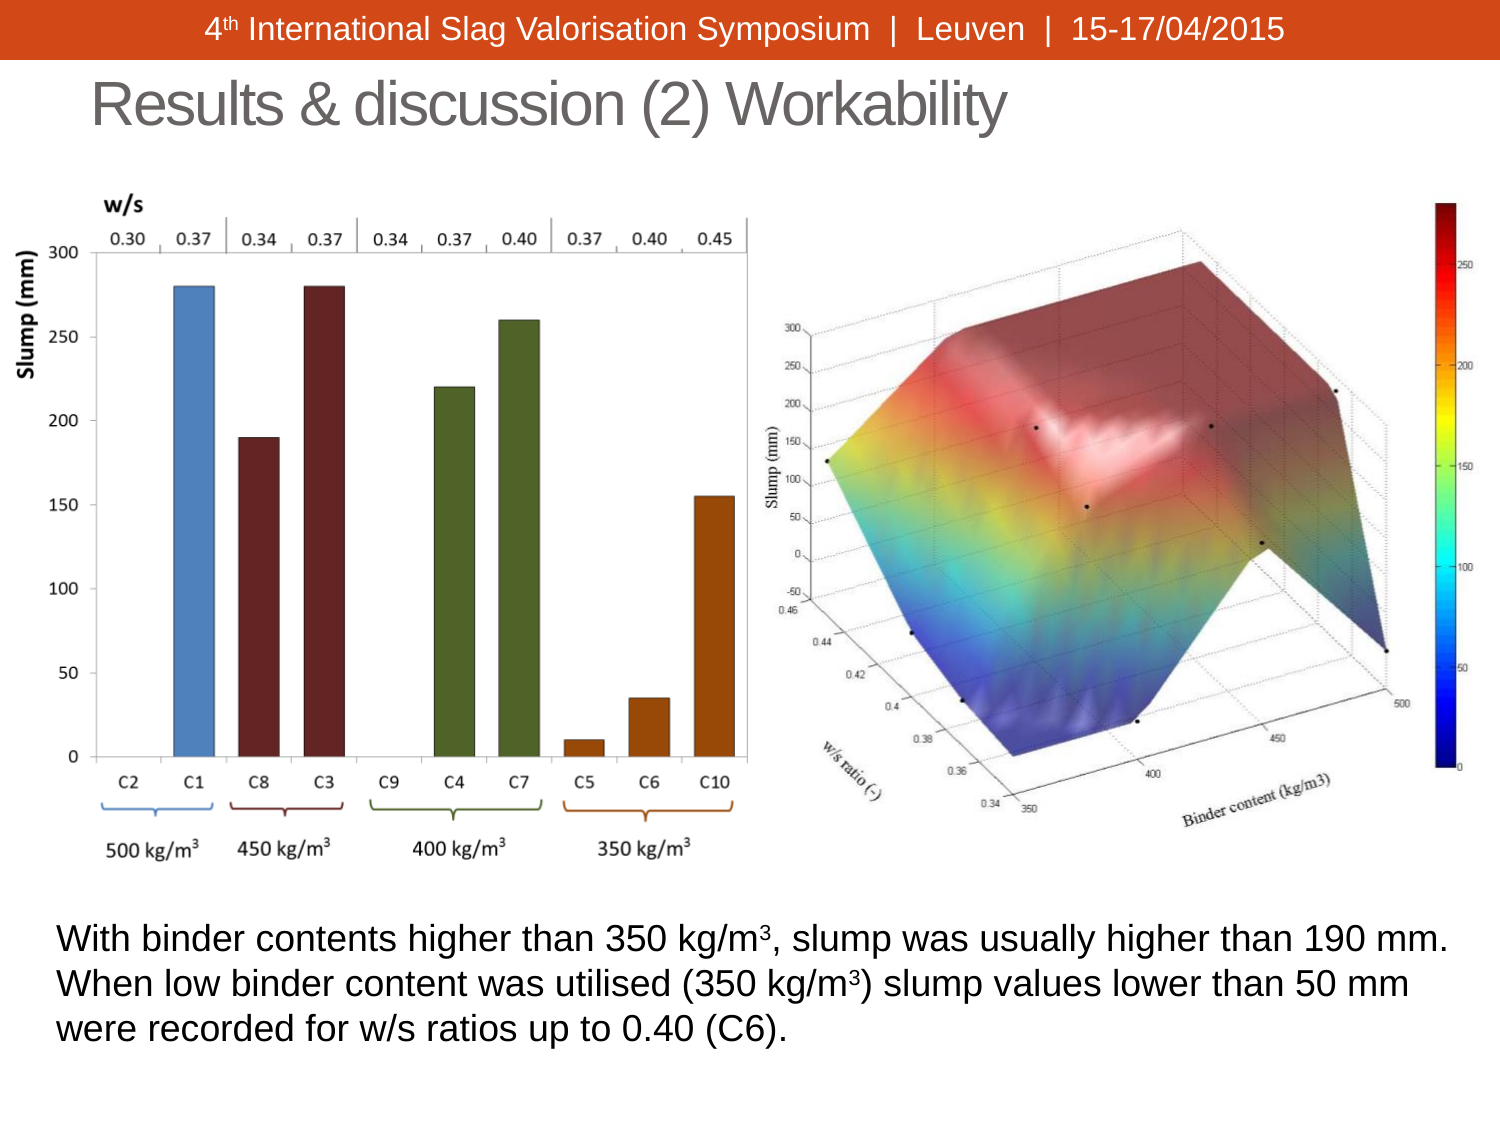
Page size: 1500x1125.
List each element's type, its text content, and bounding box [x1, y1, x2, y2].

title Results & discussion (2) Workability [75, 55, 1425, 175]
text_box With binder contents higher than 350 kg/m3, slump was usually higher than 190 mm. When low binder content was utilised (350 kg/m3) slump values lower than 50 mm were recorded for w/s ratios up to 0.40 (C6). [41, 907, 1477, 1057]
text_box 4th International Slag Valorisation Symposium | Leuven | 15-17/04/2015 [0, 0, 1500, 55]
picture [5, 178, 1491, 912]
